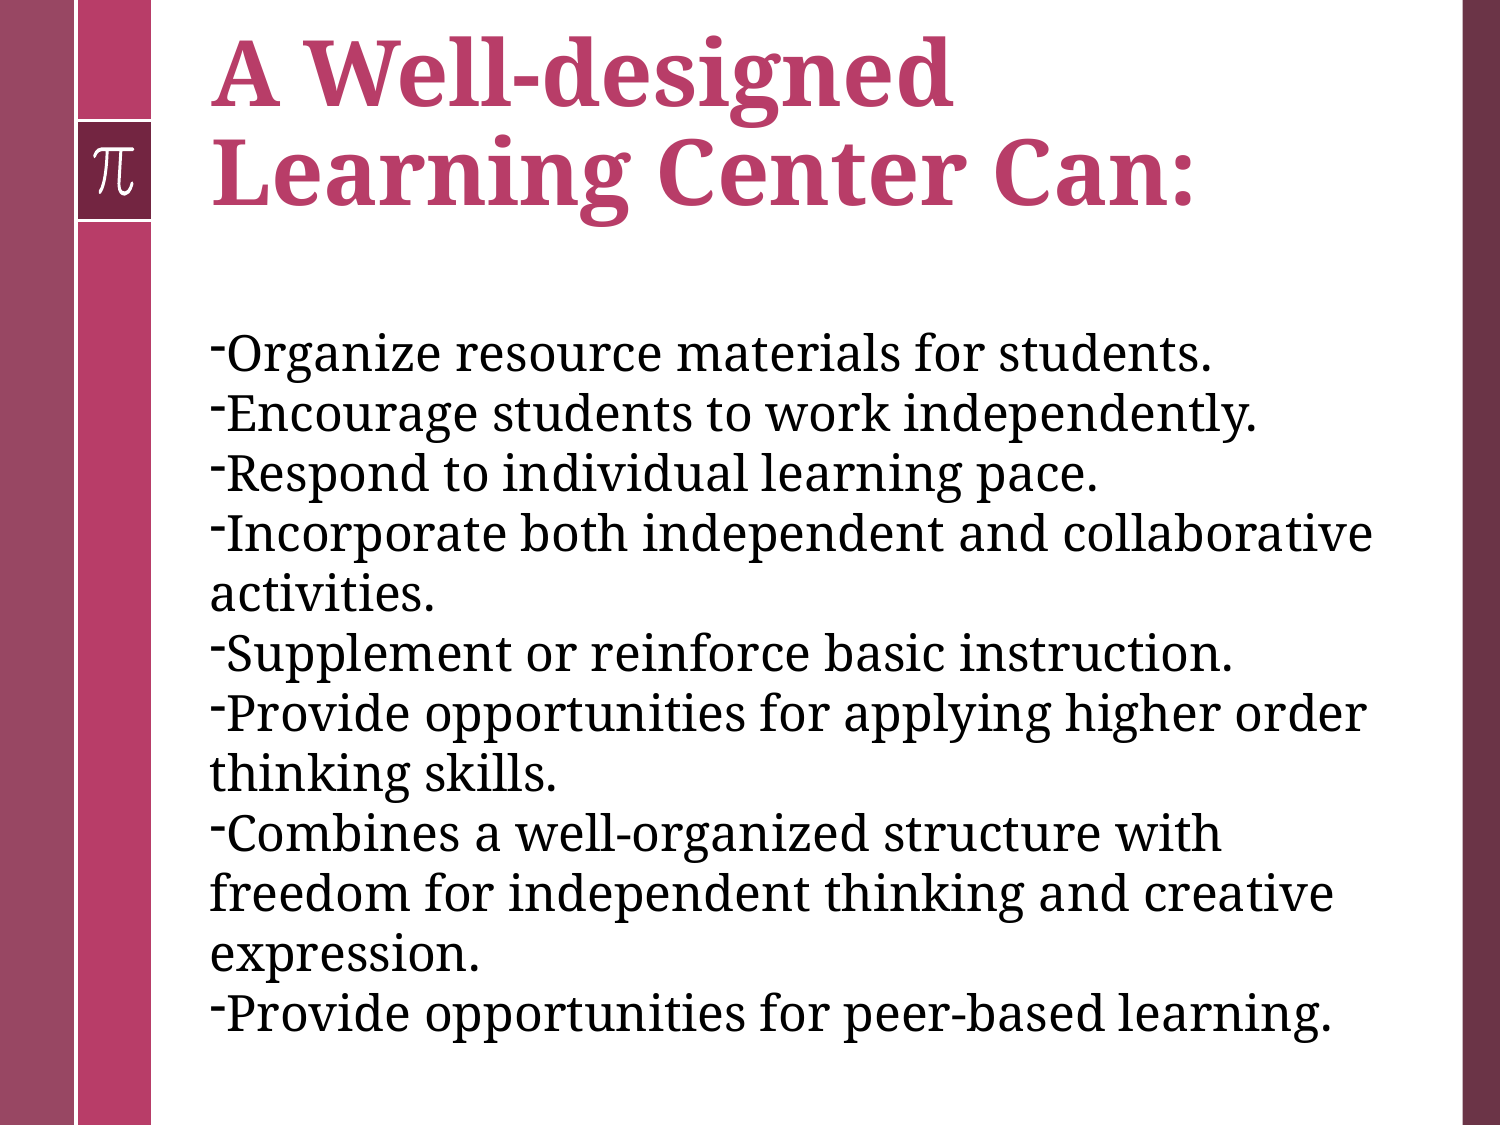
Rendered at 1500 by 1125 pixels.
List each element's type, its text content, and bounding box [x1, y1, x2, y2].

title A Well-designed Learning Center Can: [196, 29, 1400, 233]
text_box Organize resource materials for students. Encourage students to work independently. Respond to individual learning pace. Incorporate both independent and collaborative activities. Supplement or reinforce basic instruction. Provide opportunities for applying higher order thinking skills. Combines a well-organized structure with freedom for independent thinking and creative expression. Provide opportunities for peer-based learning. [194, 314, 1435, 1050]
